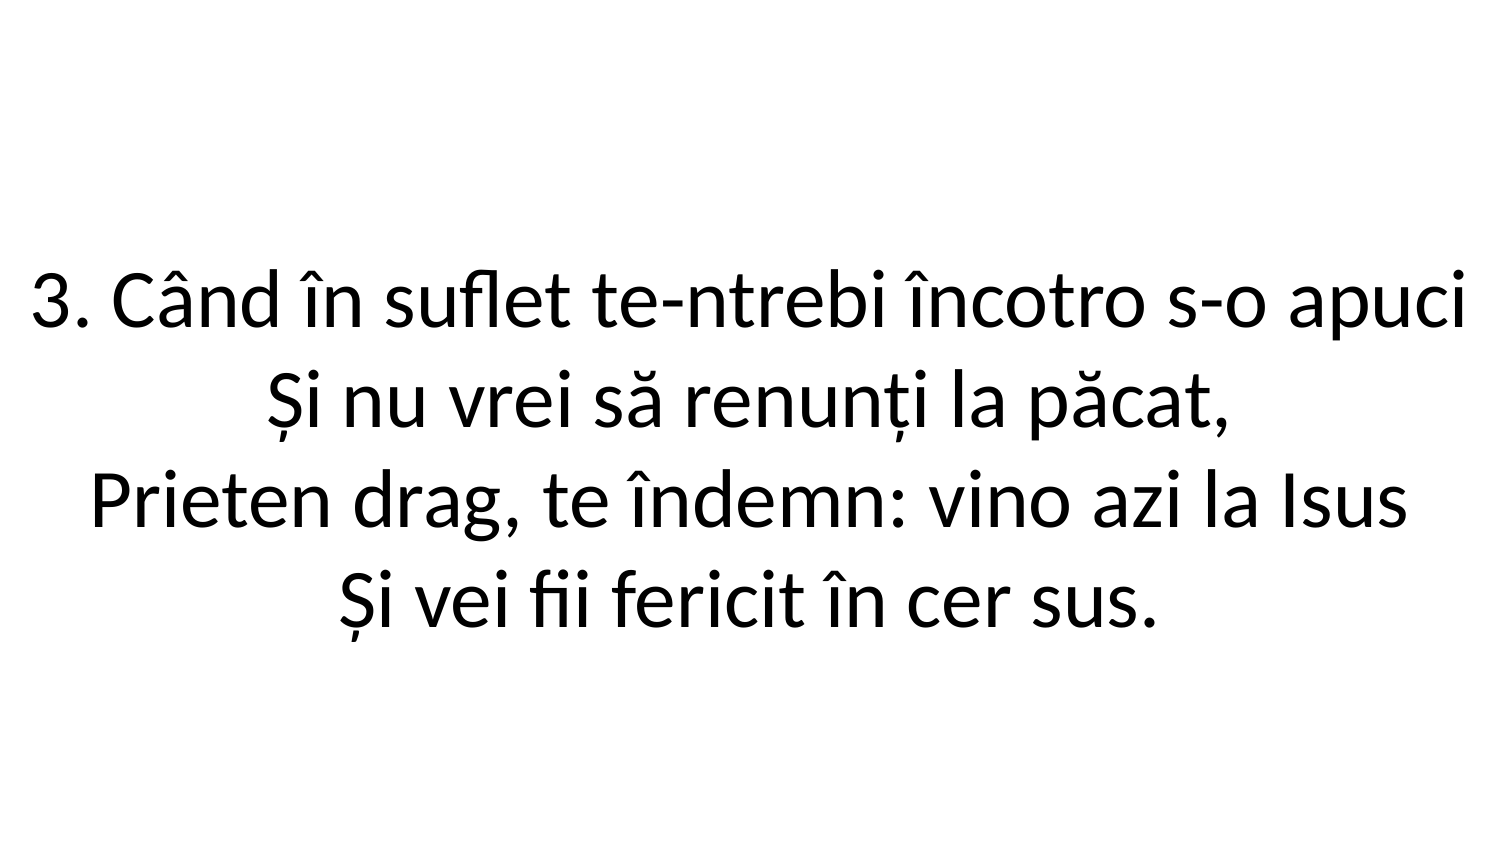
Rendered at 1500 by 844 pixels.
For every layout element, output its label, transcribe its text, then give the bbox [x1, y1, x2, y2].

text_box 3. Când în suflet te-ntrebi încotro s-o apuci Și nu vrei să renunți la păcat, Prieten drag, te îndemn: vino azi la Isus Și vei fii fericit în cer sus. [14, 192, 1485, 652]
